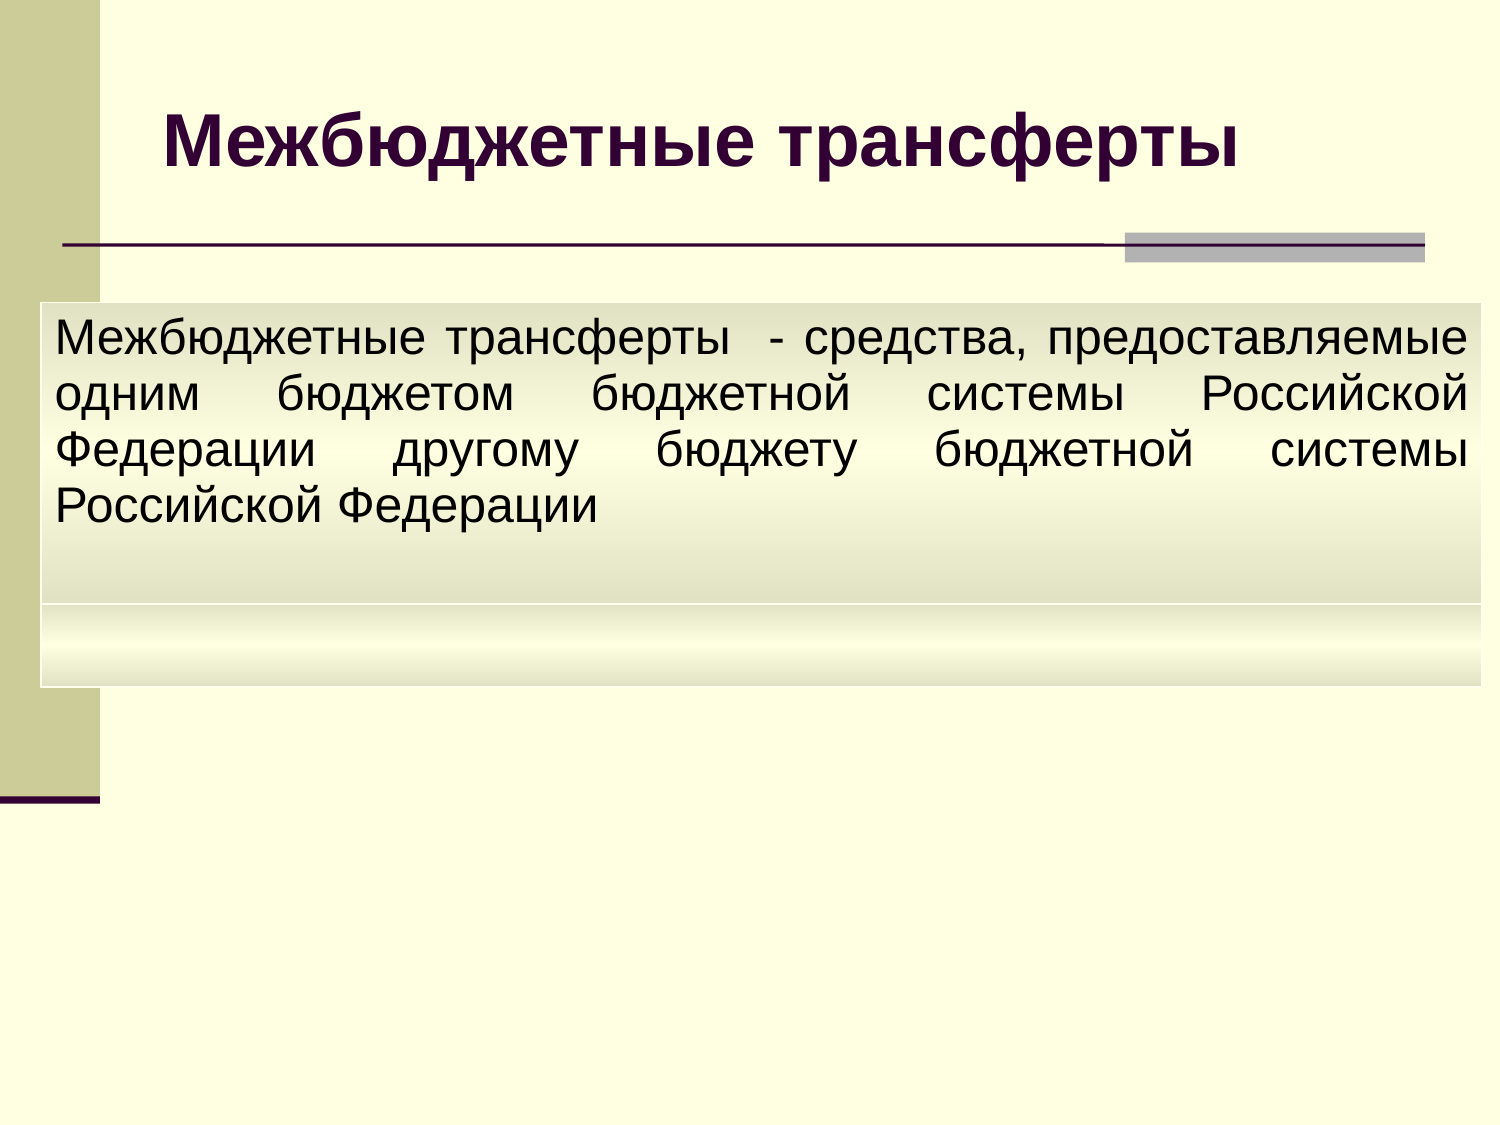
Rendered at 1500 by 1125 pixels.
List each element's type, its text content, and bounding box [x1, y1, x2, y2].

table_cell [42, 605, 1481, 686]
title Межбюджетные трансферты [147, 42, 1306, 231]
table_header Межбюджетные трансферты - средства, предоставляемые одним бюджетом бюджетной системы Российской Федерации другому бюджету бюджетной системы Российской Федерации [42, 303, 1481, 603]
